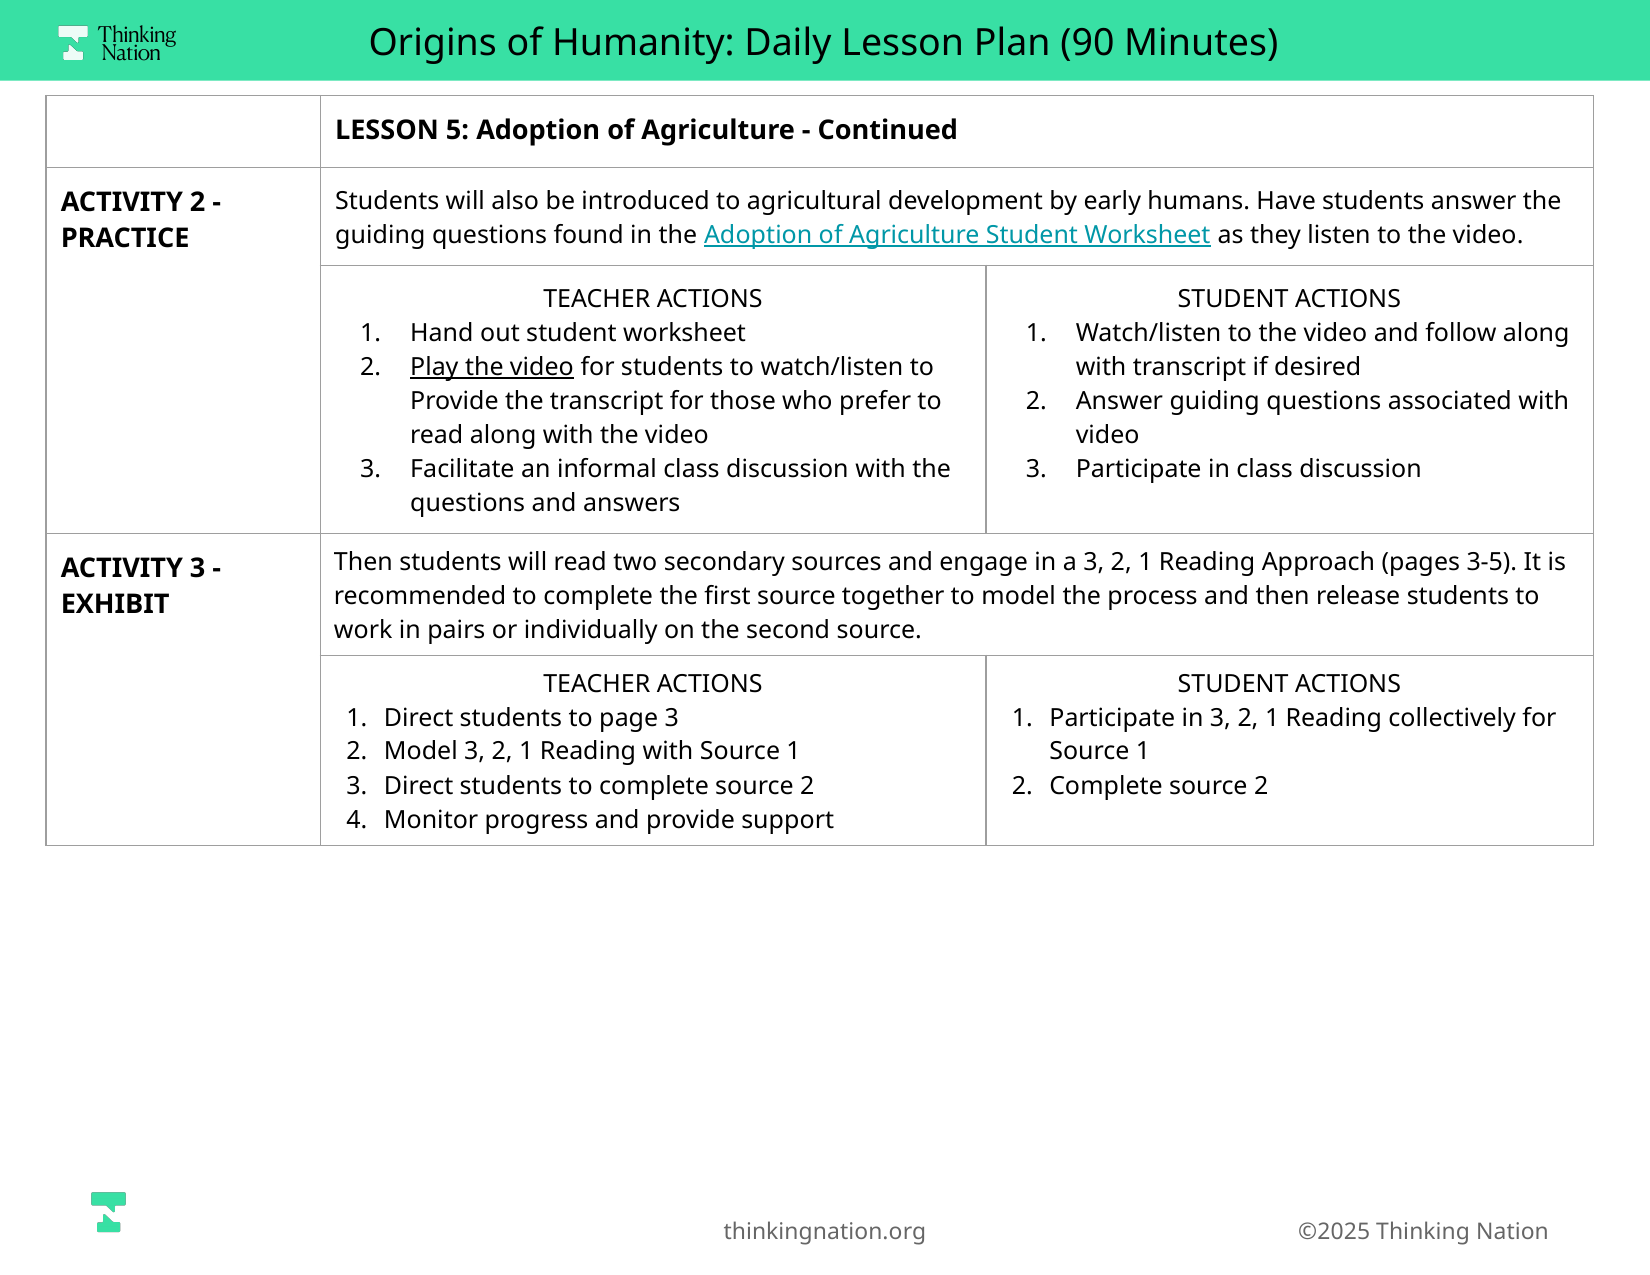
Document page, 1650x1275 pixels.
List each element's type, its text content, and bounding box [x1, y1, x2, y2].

picture [45, 14, 180, 85]
text_box Origins of Humanity: Daily Lesson Plan (90 Minutes) [0, 0, 1650, 81]
table_cell Then students will read two secondary sources and engage in a 3, 2, 1 Reading Approach (pages 3-5). It is recommended to complete the first source together to model the process and then release students to work in pairs or individually on the second source. [321, 534, 1593, 655]
table_cell STUDENT ACTIONS Watch/listen to the video and follow along with transcript if desired Answer guiding questions associated with video Participate in class discussion [987, 266, 1593, 533]
picture [80, 1184, 136, 1240]
table_cell STUDENT ACTIONS Participate in 3, 2, 1 Reading collectively for Source 1 Complete source 2 [987, 656, 1593, 845]
table_cell TEACHER ACTIONS Direct students to page 3 Model 3, 2, 1 Reading with Source 1 Direct students to complete source 2 Monitor progress and provide support [321, 656, 985, 845]
table_cell ACTIVITY 2 - PRACTICE [47, 168, 320, 533]
table_header LESSON 5: Adoption of Agriculture - Continued [321, 96, 1593, 167]
text_box thinkingnation.org [629, 1200, 1021, 1240]
table_header [47, 96, 320, 167]
table_cell Students will also be introduced to agricultural development by early humans. Have students answer the guiding questions found in the Adoption of Agriculture Student Worksheet as they listen to the video. [321, 168, 1593, 265]
table_cell TEACHER ACTIONS Hand out student worksheet Play the video for students to watch/listen to Provide the transcript for those who prefer to read along with the video Facilitate an informal class discussion with the questions and answers [321, 266, 985, 533]
text_box ©2025 Thinking Nation [1174, 1200, 1566, 1240]
table_cell ACTIVITY 3 - EXHIBIT [47, 534, 320, 845]
